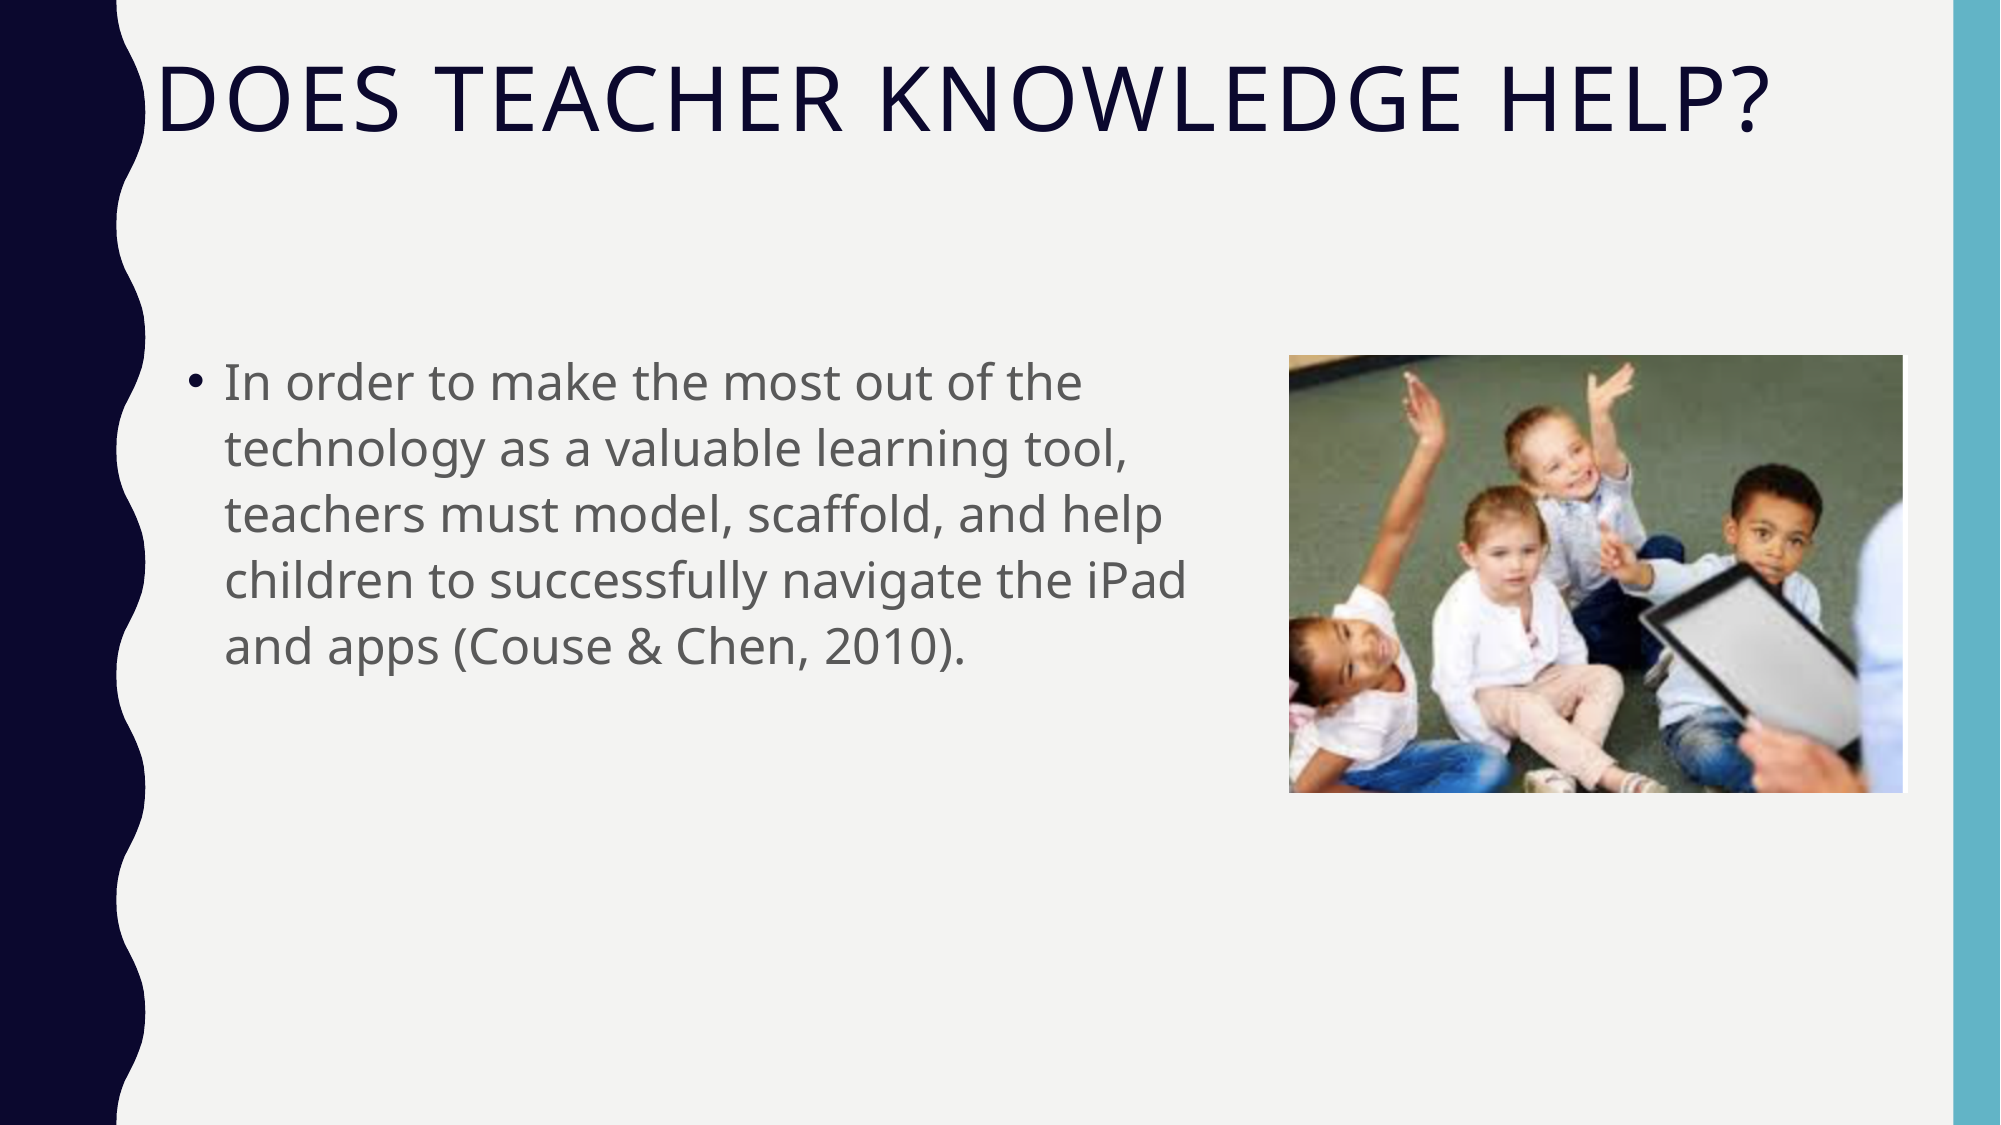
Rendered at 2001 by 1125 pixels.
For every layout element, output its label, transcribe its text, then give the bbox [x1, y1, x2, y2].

title Does Teacher Knowledge Help? [139, 46, 1810, 222]
list In order to make the most out of the technology as a valuable learning tool, teachers must model, scaffold, and help children to successfully navigate the iPad and apps (Couse & Chen, 2010). [172, 336, 1216, 931]
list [1289, 355, 1908, 793]
